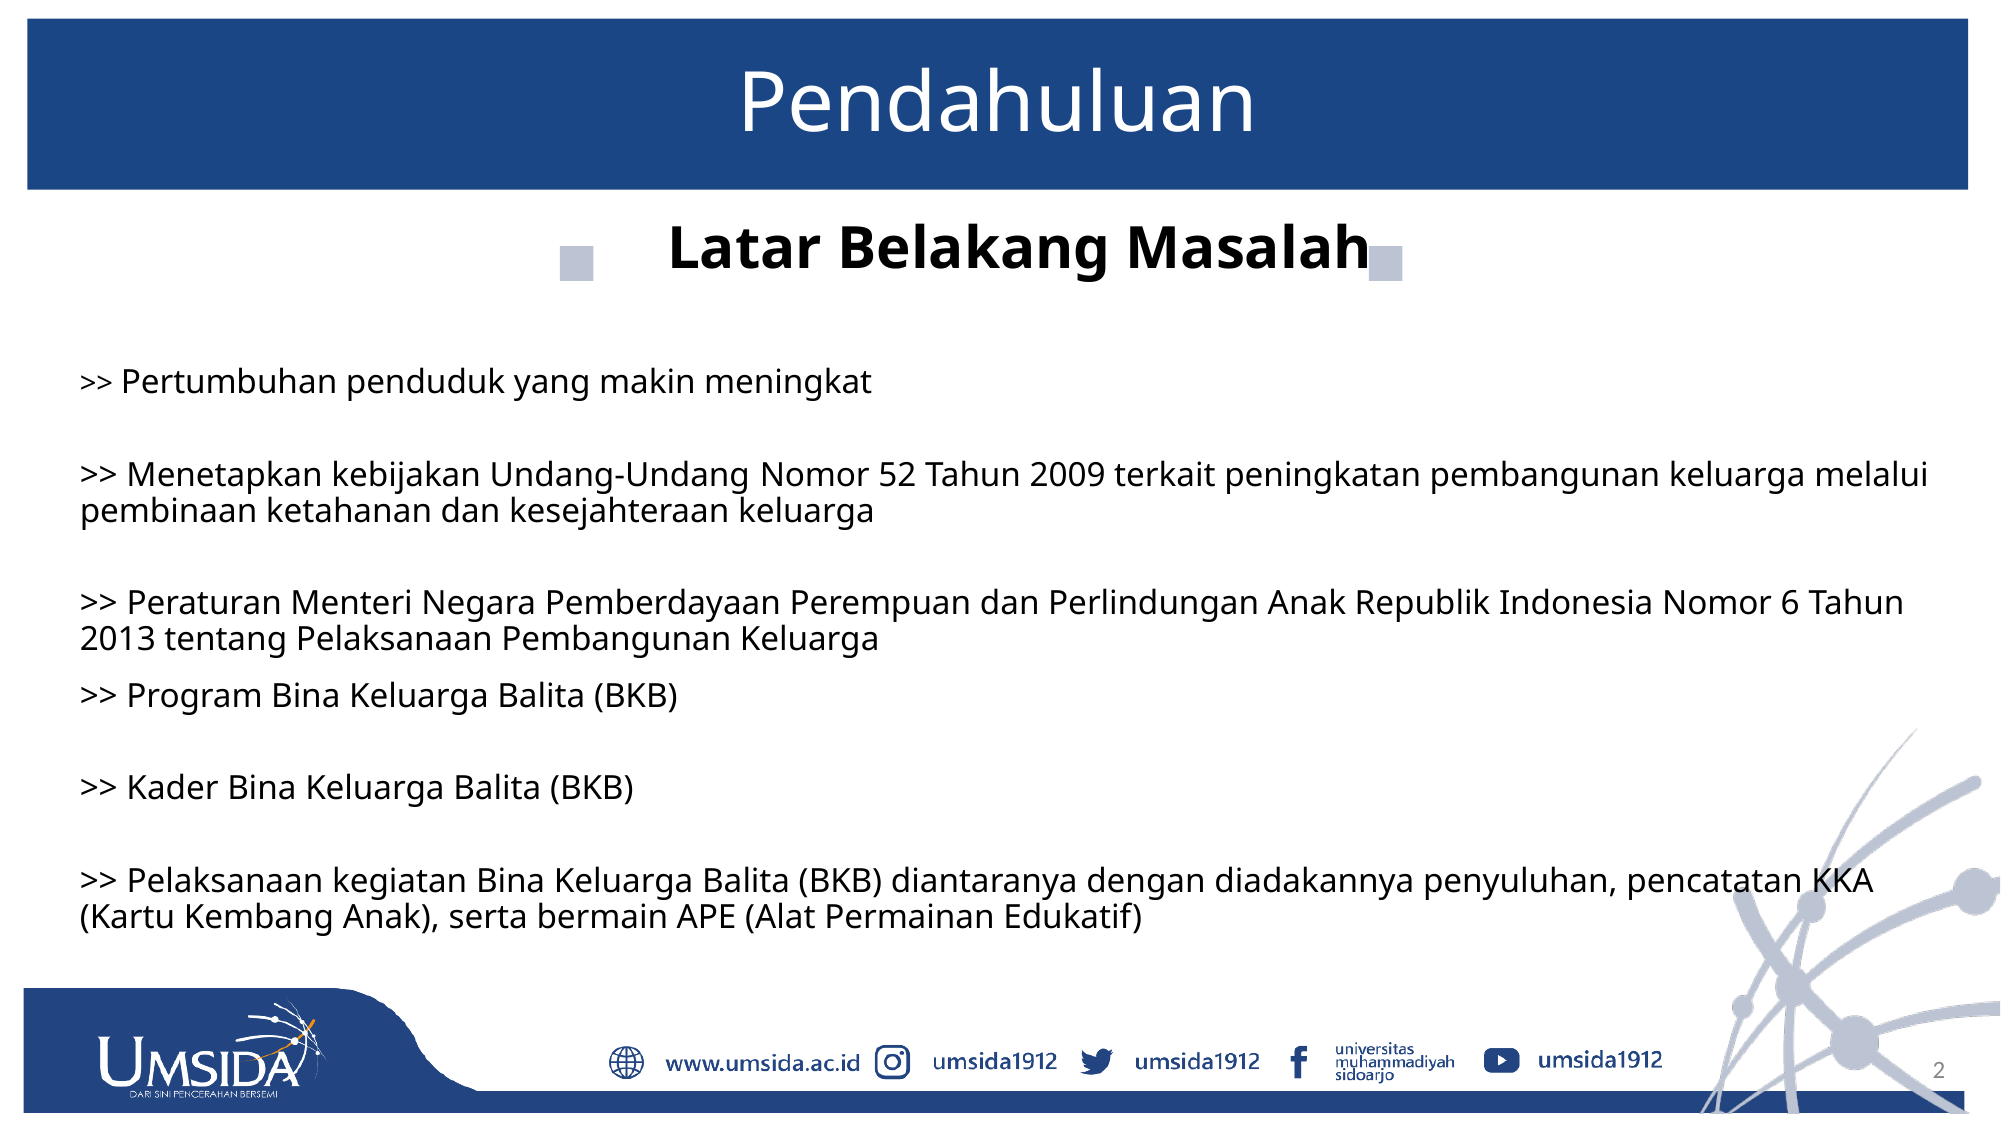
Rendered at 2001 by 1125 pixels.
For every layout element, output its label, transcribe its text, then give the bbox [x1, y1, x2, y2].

title Pendahuluan [27, 18, 1969, 190]
picture [23, 51, 2001, 1114]
text_box [558, 244, 595, 283]
list Latar Belakang Masalah >> Pertumbuhan penduduk yang makin meningkat >> Menetapkan kebijakan Undang-Undang Nomor 52 Tahun 2009 terkait peningkatan pembangunan keluarga melalui pembinaan ketahanan dan kesejahteraan keluarga >> Peraturan Menteri Negara Pemberdayaan Perempuan dan Perlindungan Anak Republik Indonesia Nomor 6 Tahun 2013 tentang Pelaksanaan Pembangunan Keluarga >> Program Bina Keluarga Balita (BKB) >> Kader Bina Keluarga Balita (BKB) >> Pelaksanaan kegiatan Bina Keluarga Balita (BKB) diantaranya dengan diadakannya penyuluhan, pencatatan KKA (Kartu Kembang Anak), serta bermain APE (Alat Permainan Edukatif) [27, 210, 1950, 966]
text_box [1367, 244, 1405, 283]
